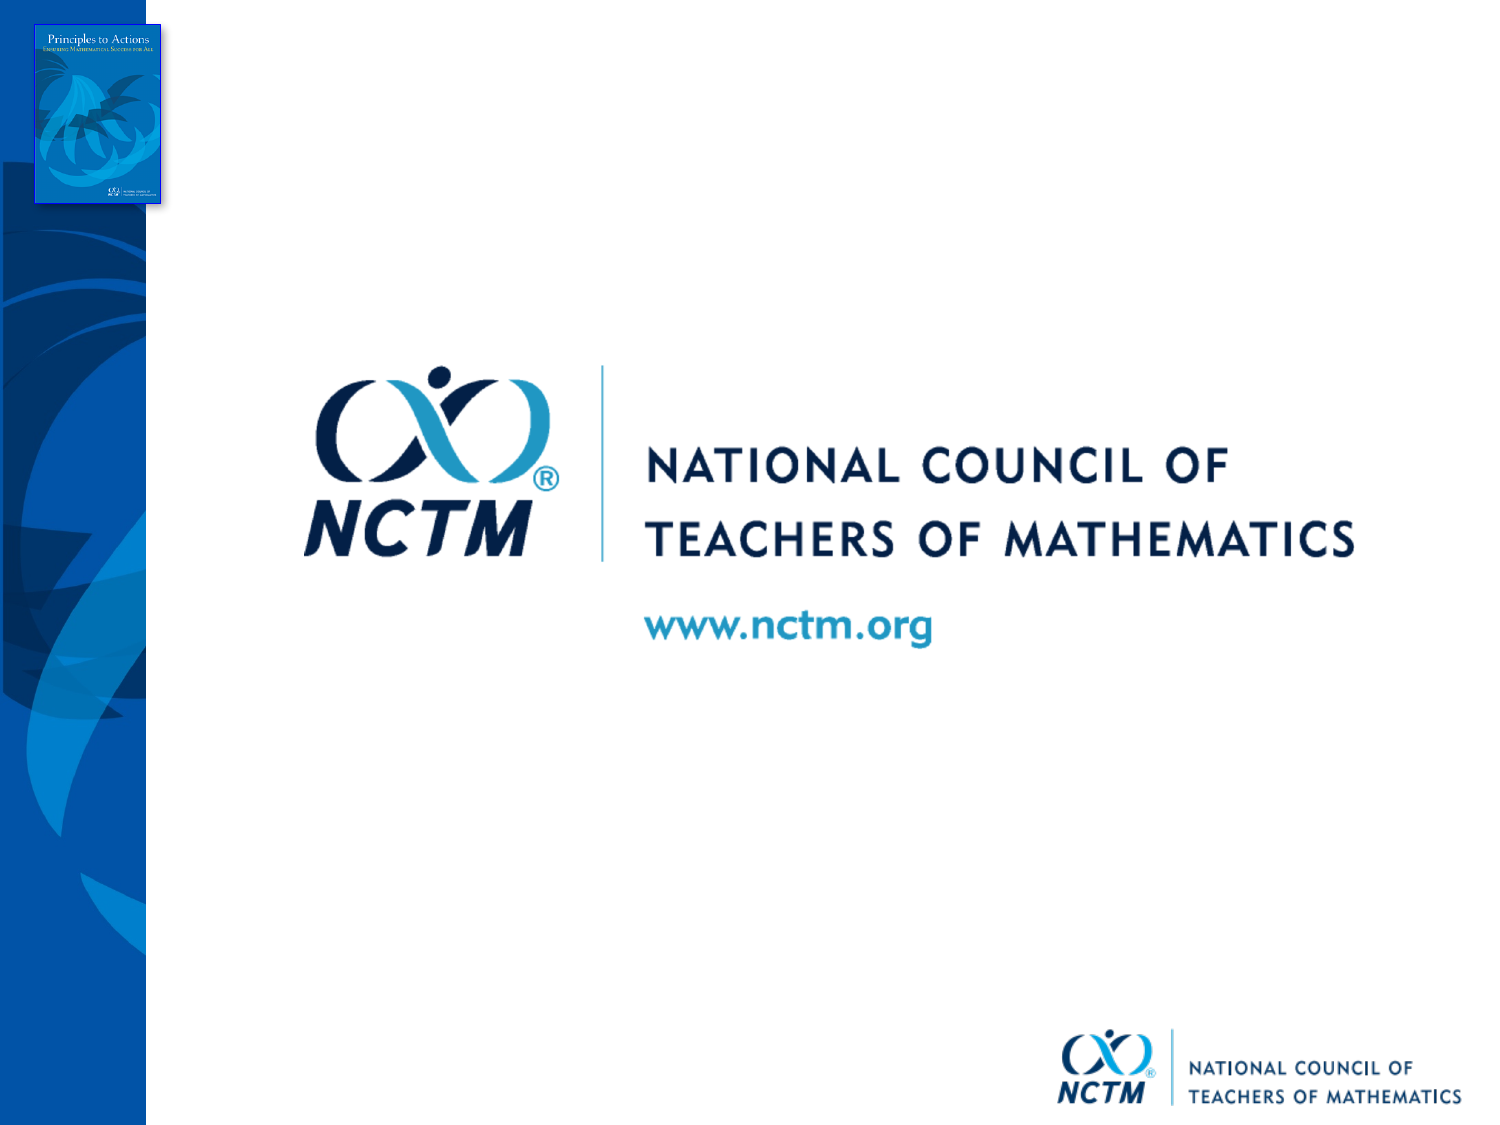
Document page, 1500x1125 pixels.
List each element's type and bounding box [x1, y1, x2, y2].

picture [304, 365, 1355, 650]
picture [0, 0, 146, 1125]
picture [35, 25, 160, 203]
